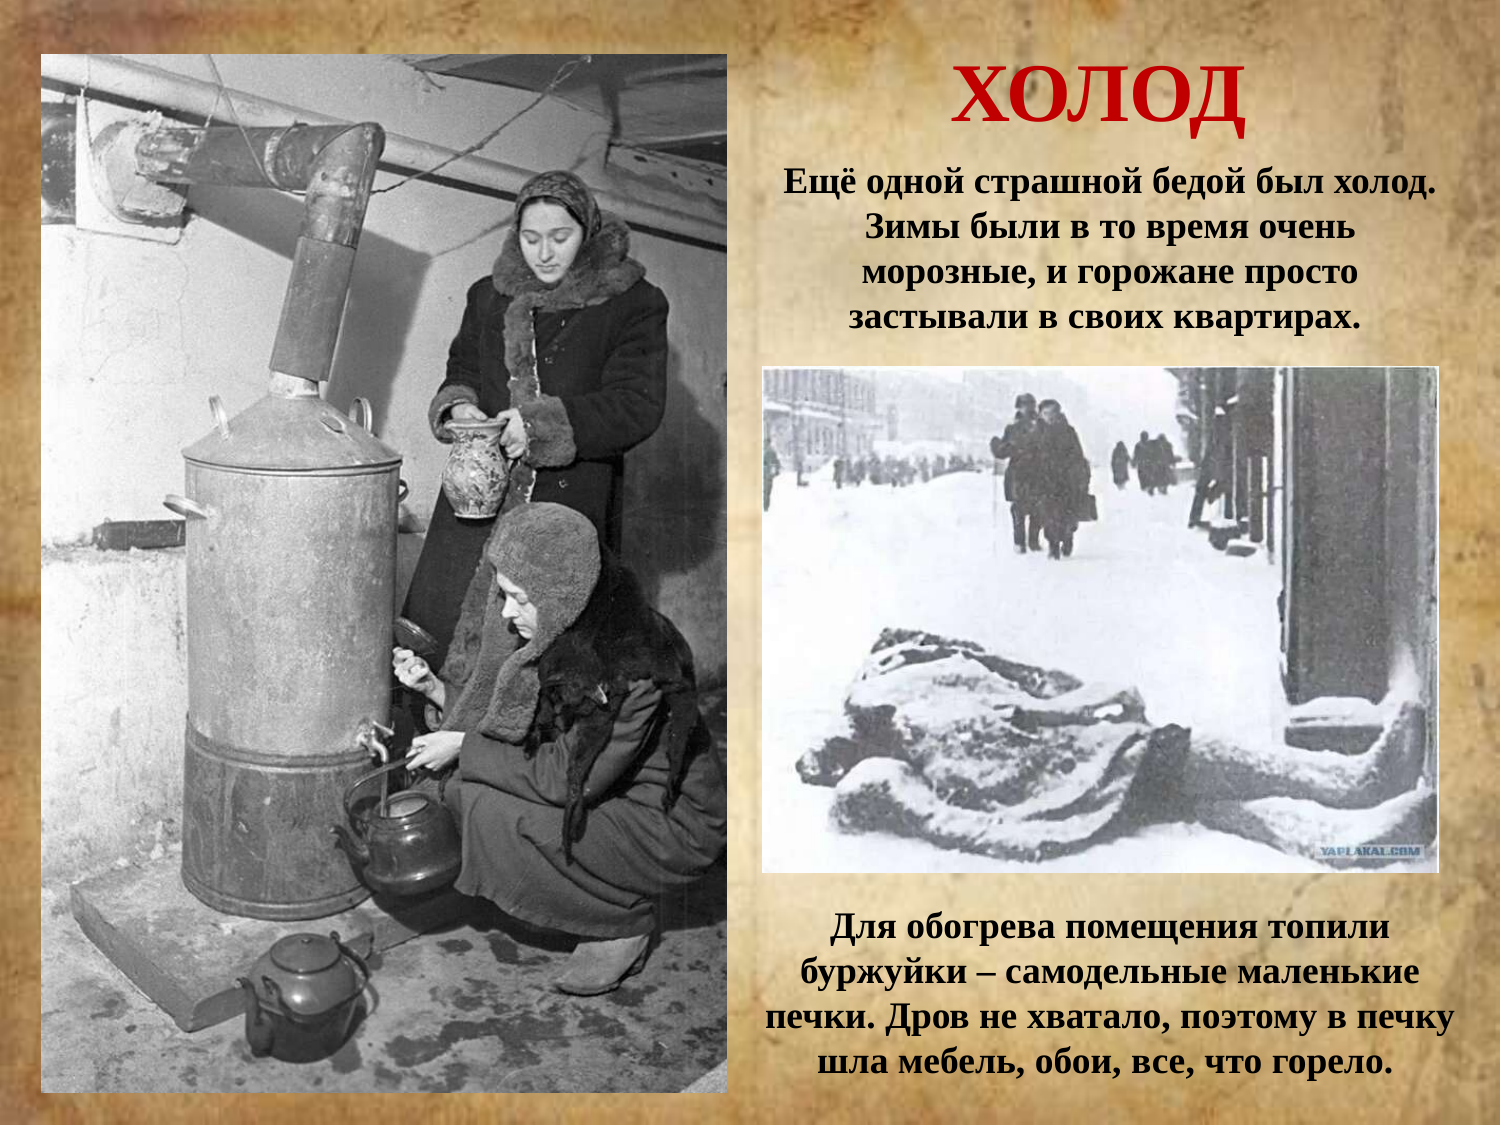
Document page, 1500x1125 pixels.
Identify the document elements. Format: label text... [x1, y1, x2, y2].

text_box Для обогрева помещения топили буржуйки – самодельные маленькие печки. Дров не хватало, поэтому в печку шла мебель, обои, все, что горело. [735, 893, 1486, 1125]
list ХОЛОД [631, 30, 1500, 150]
picture [0, 0, 1500, 1125]
text_box Ещё одной страшной бедой был холод. Зимы были в то время очень морозные, и горожане просто застывали в своих квартирах. [761, 148, 1459, 344]
